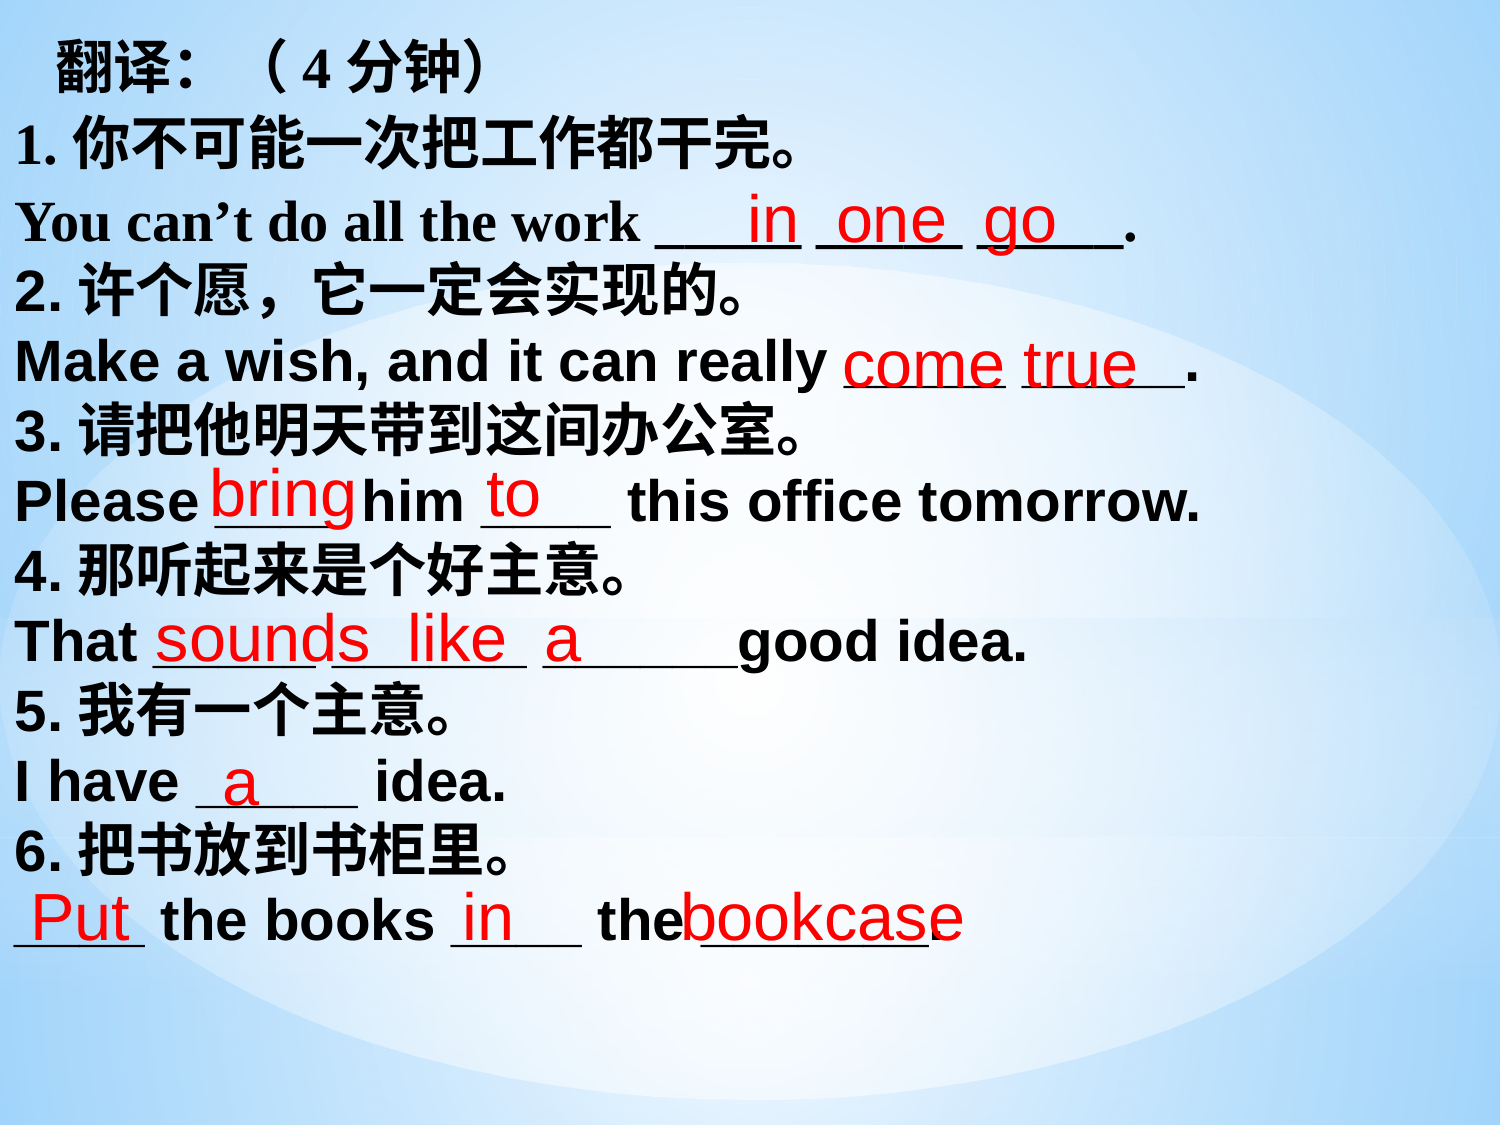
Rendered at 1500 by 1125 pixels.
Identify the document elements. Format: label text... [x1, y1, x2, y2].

text_box Put in bookcase [15, 866, 1110, 962]
text_box sounds like a [141, 587, 708, 682]
text_box a [207, 731, 357, 827]
text_box bring to [194, 442, 598, 538]
text_box in one go [732, 168, 1230, 263]
text_box come true [827, 312, 1168, 408]
text_box 翻译：（4分钟） 1.你不可能一次把工作都干完。 You can’t do all the work _____ _____ _____. 2.许个愿，它一定会实现的。 Make a wish, and it can really _____ _____. 3.请把他明天带到这间办公室。 Please ____ him ____ this office tomorrow. 4.那听起来是个好主意。 That _____ ______ ______good idea. 5.我有一个主意。 I have _____ idea. 6.把书放到书柜里。 ____ the books ____ the _______. [0, 19, 1459, 960]
